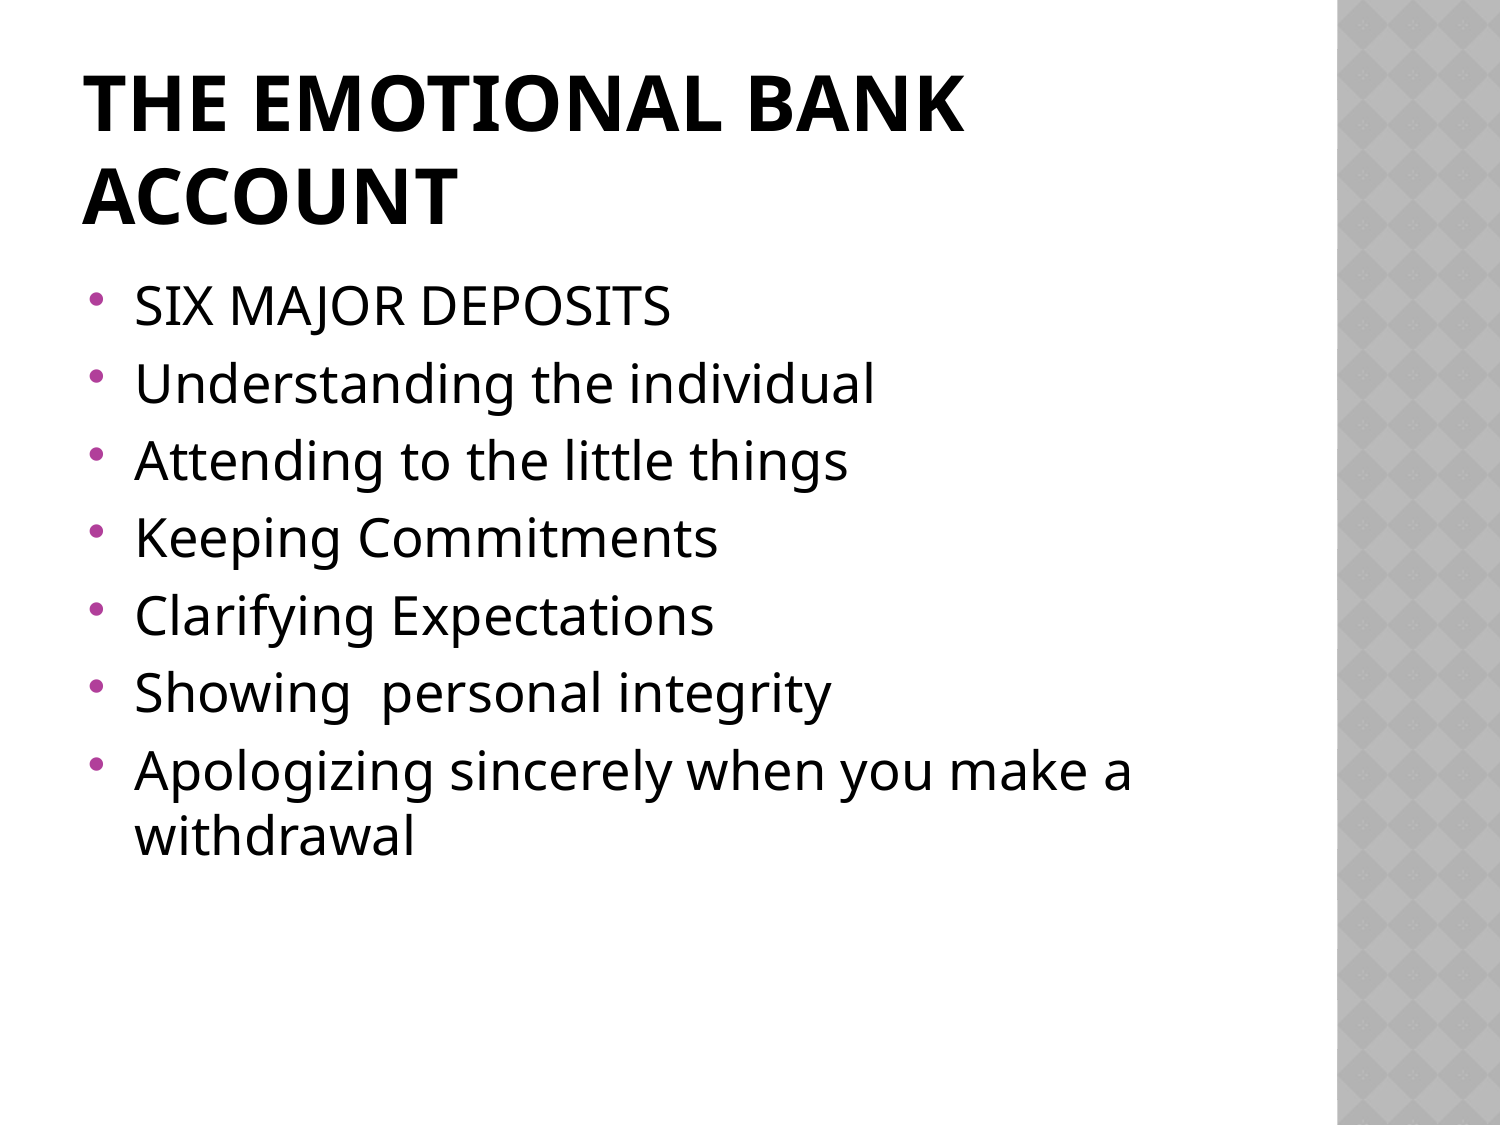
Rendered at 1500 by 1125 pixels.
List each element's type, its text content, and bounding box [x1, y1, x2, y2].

title THE EMOTIONAL BANK ACCOUNT [75, 52, 1263, 240]
list SIX MAJOR DEPOSITS Understanding the individual Attending to the little things Keeping Commitments Clarifying Expectations Showing personal integrity Apologizing sincerely when you make a withdrawal [75, 264, 1263, 1059]
